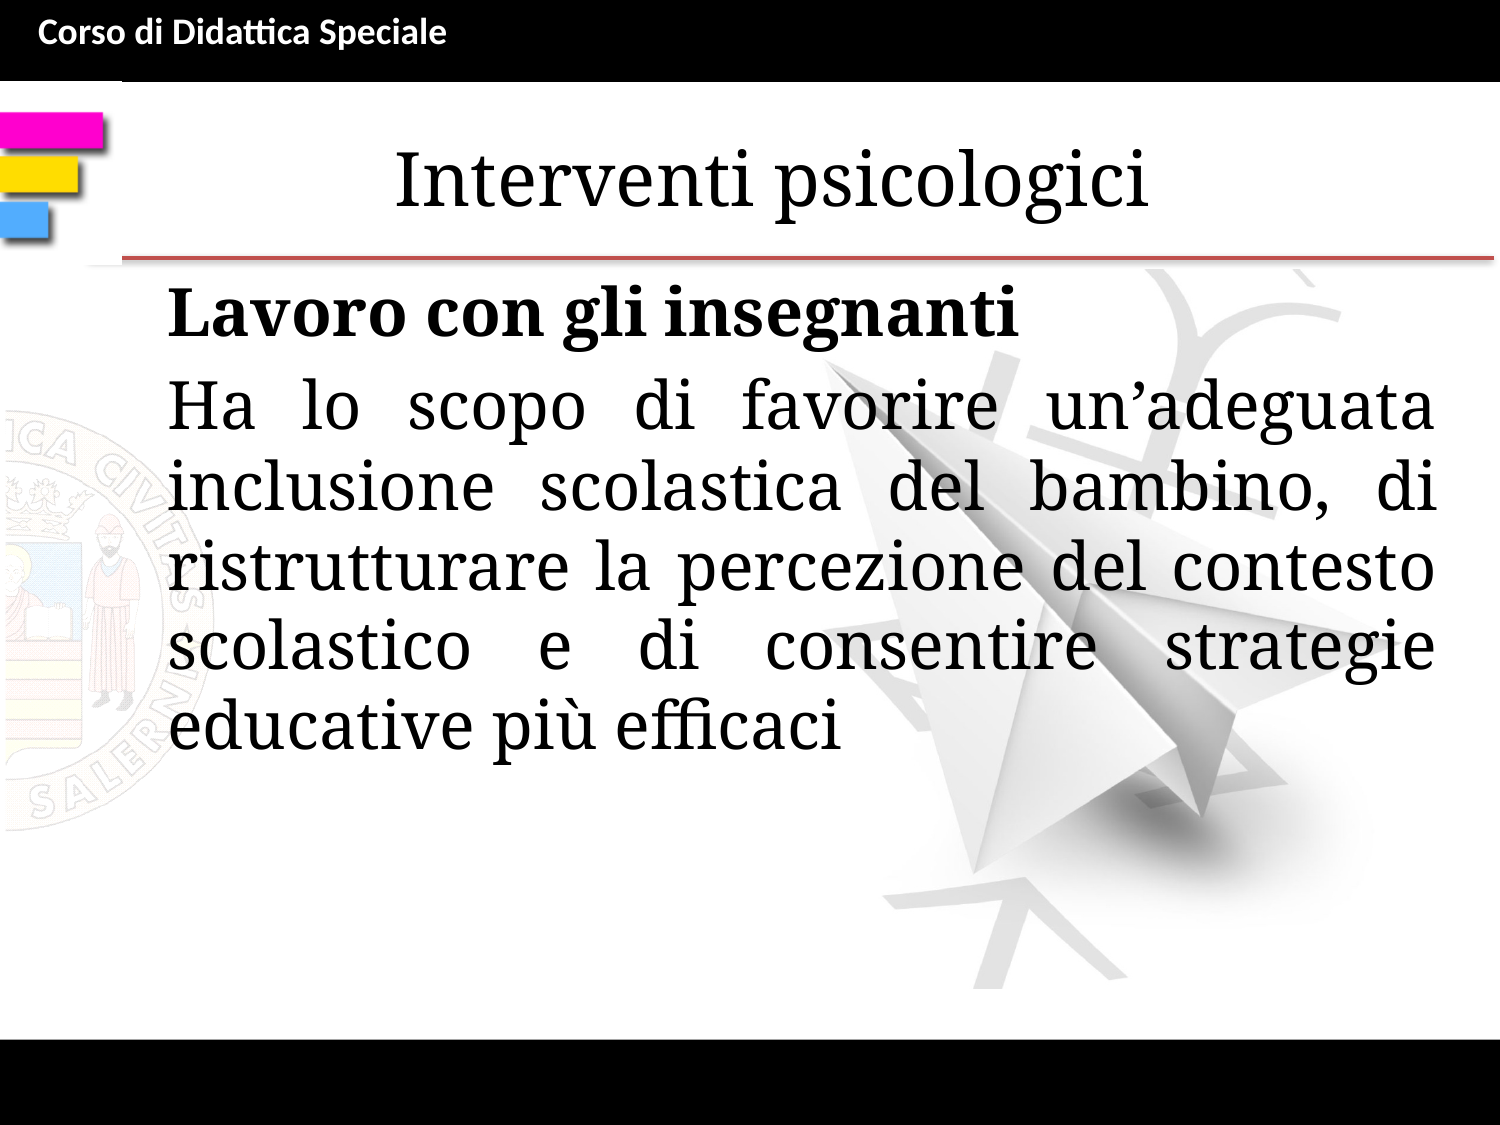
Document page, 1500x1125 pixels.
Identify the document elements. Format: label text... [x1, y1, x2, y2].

title Interventi psicologici [120, 106, 1426, 247]
list Lavoro con gli insegnanti Ha lo scopo di favorire un’adeguata inclusione scolastica del bambino, di ristrutturare la percezione del contesto scolastico e di consentire strategie educative più efficaci [152, 262, 1454, 1006]
picture [0, 81, 122, 265]
